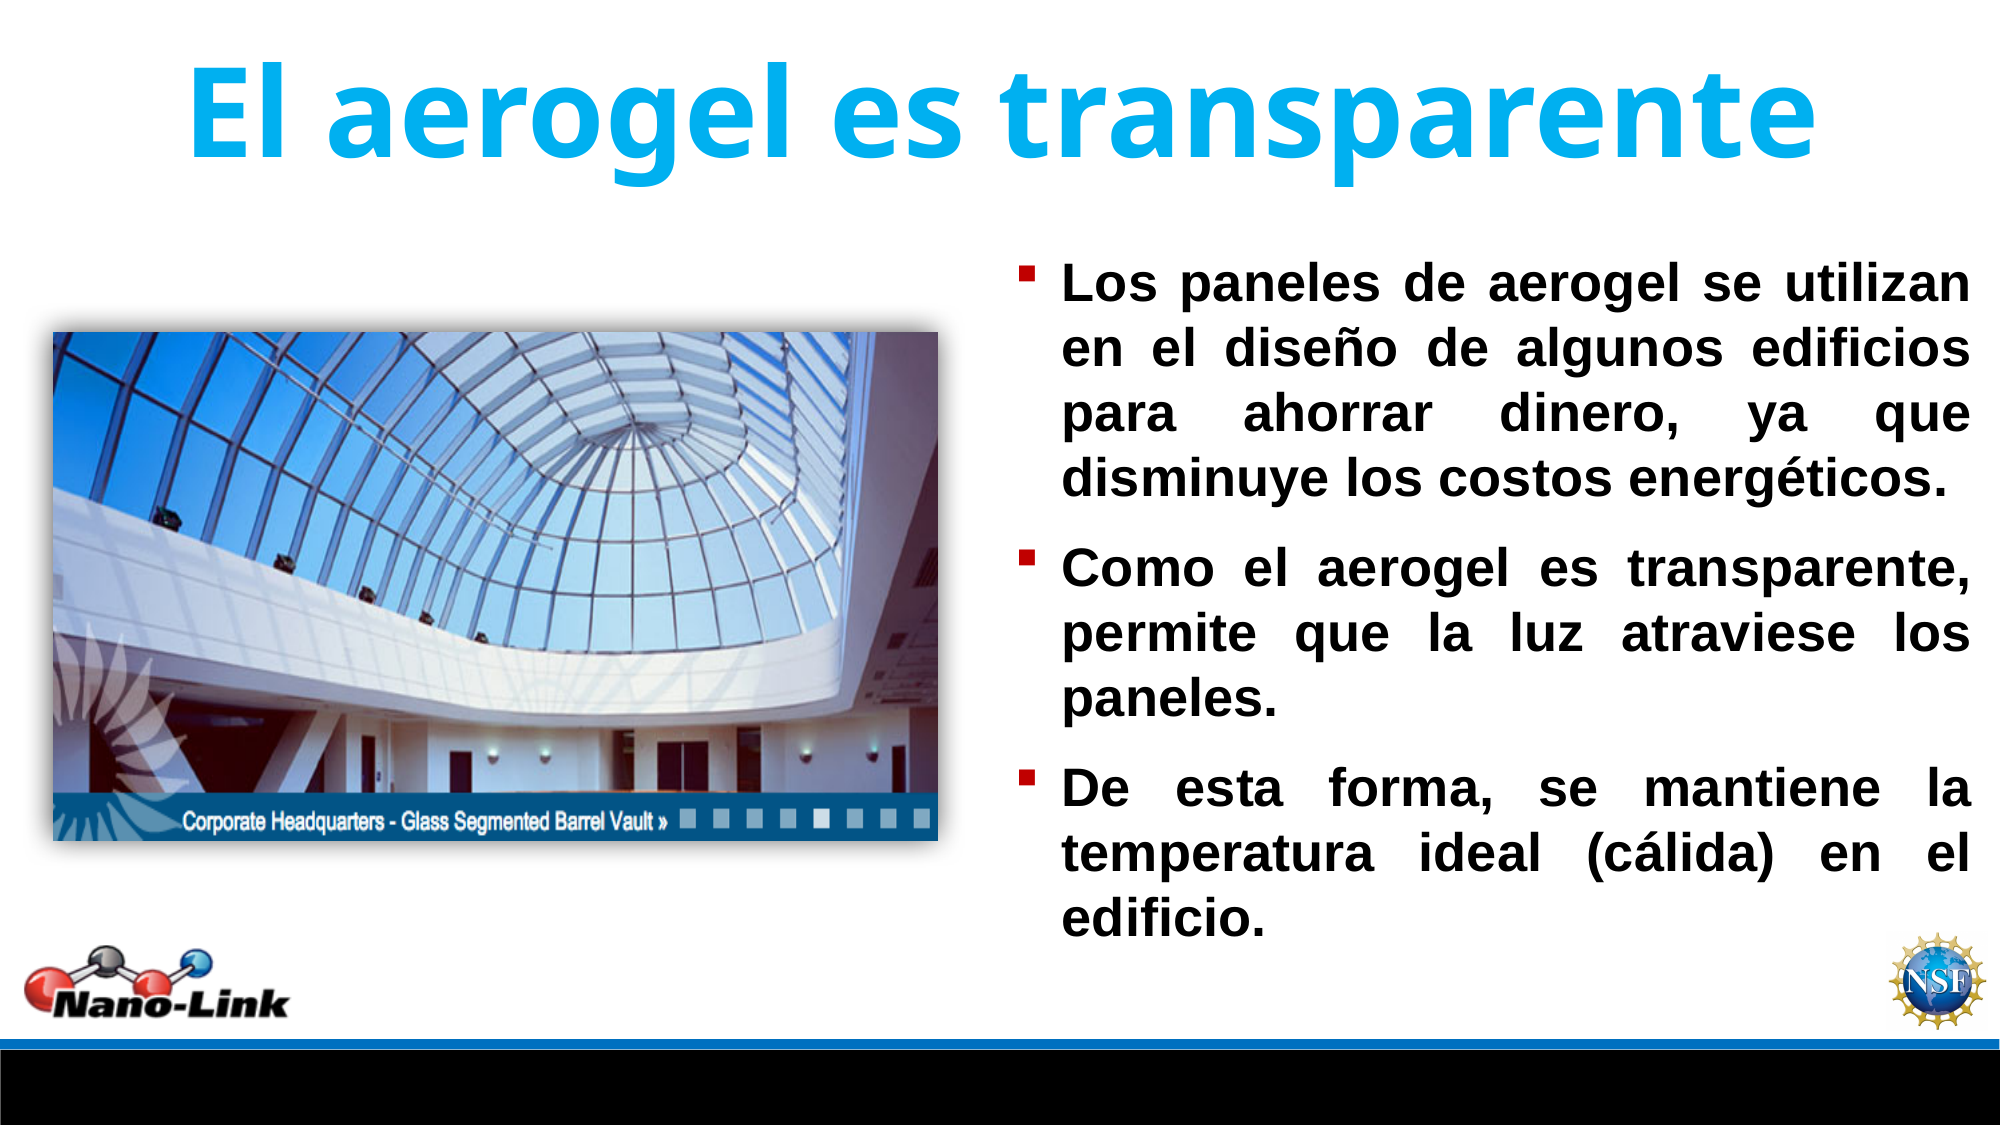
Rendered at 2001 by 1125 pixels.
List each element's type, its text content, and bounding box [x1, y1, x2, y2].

picture [1886, 931, 1988, 1032]
picture [52, 332, 938, 841]
picture [16, 935, 305, 1032]
text_box El aerogel es transparente [2, 25, 2000, 175]
text_box Los paneles de aerogel se utilizan en el diseño de algunos edificios para ahorrar dinero, ya que disminuye los costos energéticos. Como el aerogel es transparente, permite que la luz atraviese los paneles. De esta forma, se mantiene la temperatura ideal (cálida) en el edificio. [999, 240, 1988, 955]
